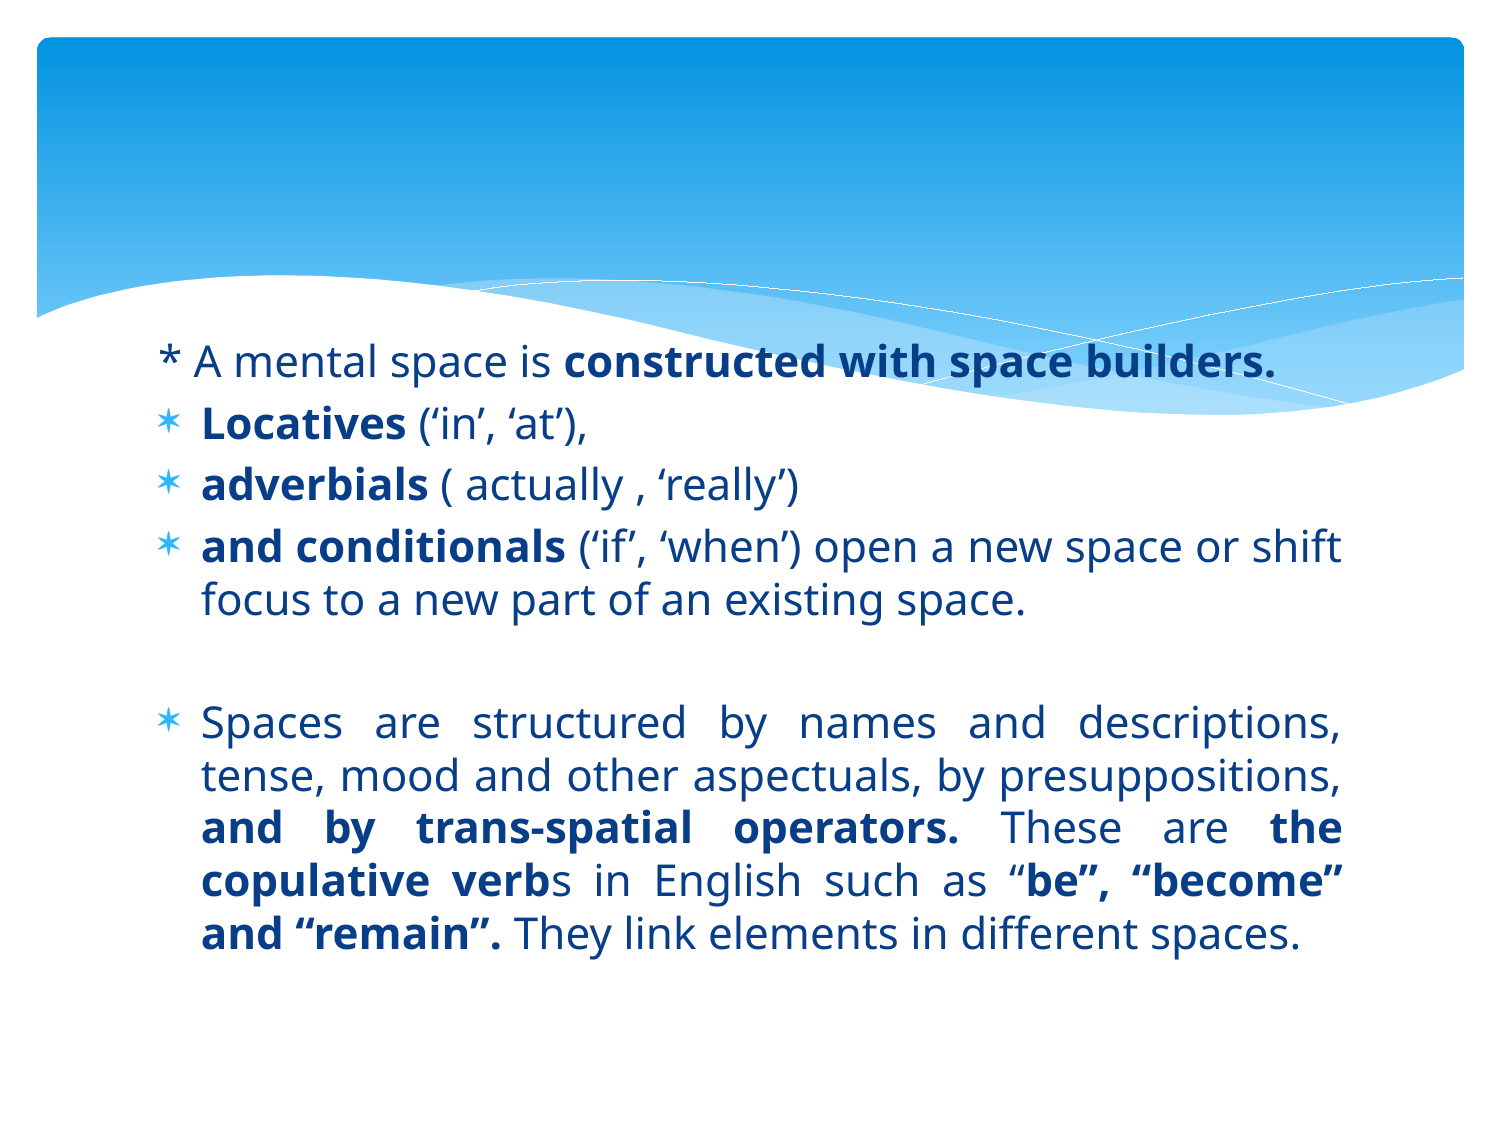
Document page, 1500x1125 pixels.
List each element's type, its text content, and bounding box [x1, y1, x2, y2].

list * A mental space is constructed with space builders. Locatives (‘in’, ‘at’), adverbials ( actually , ‘really’) and conditionals (‘if’, ‘when’) open a new space or shift focus to a new part of an existing space. Spaces are structured by names and descriptions, tense, mood and other aspectuals, by presuppositions, and by trans-spatial operators. These are the copulative verbs in English such as “be”, “become” and “remain”. They link elements in different spaces. [143, 326, 1359, 1005]
